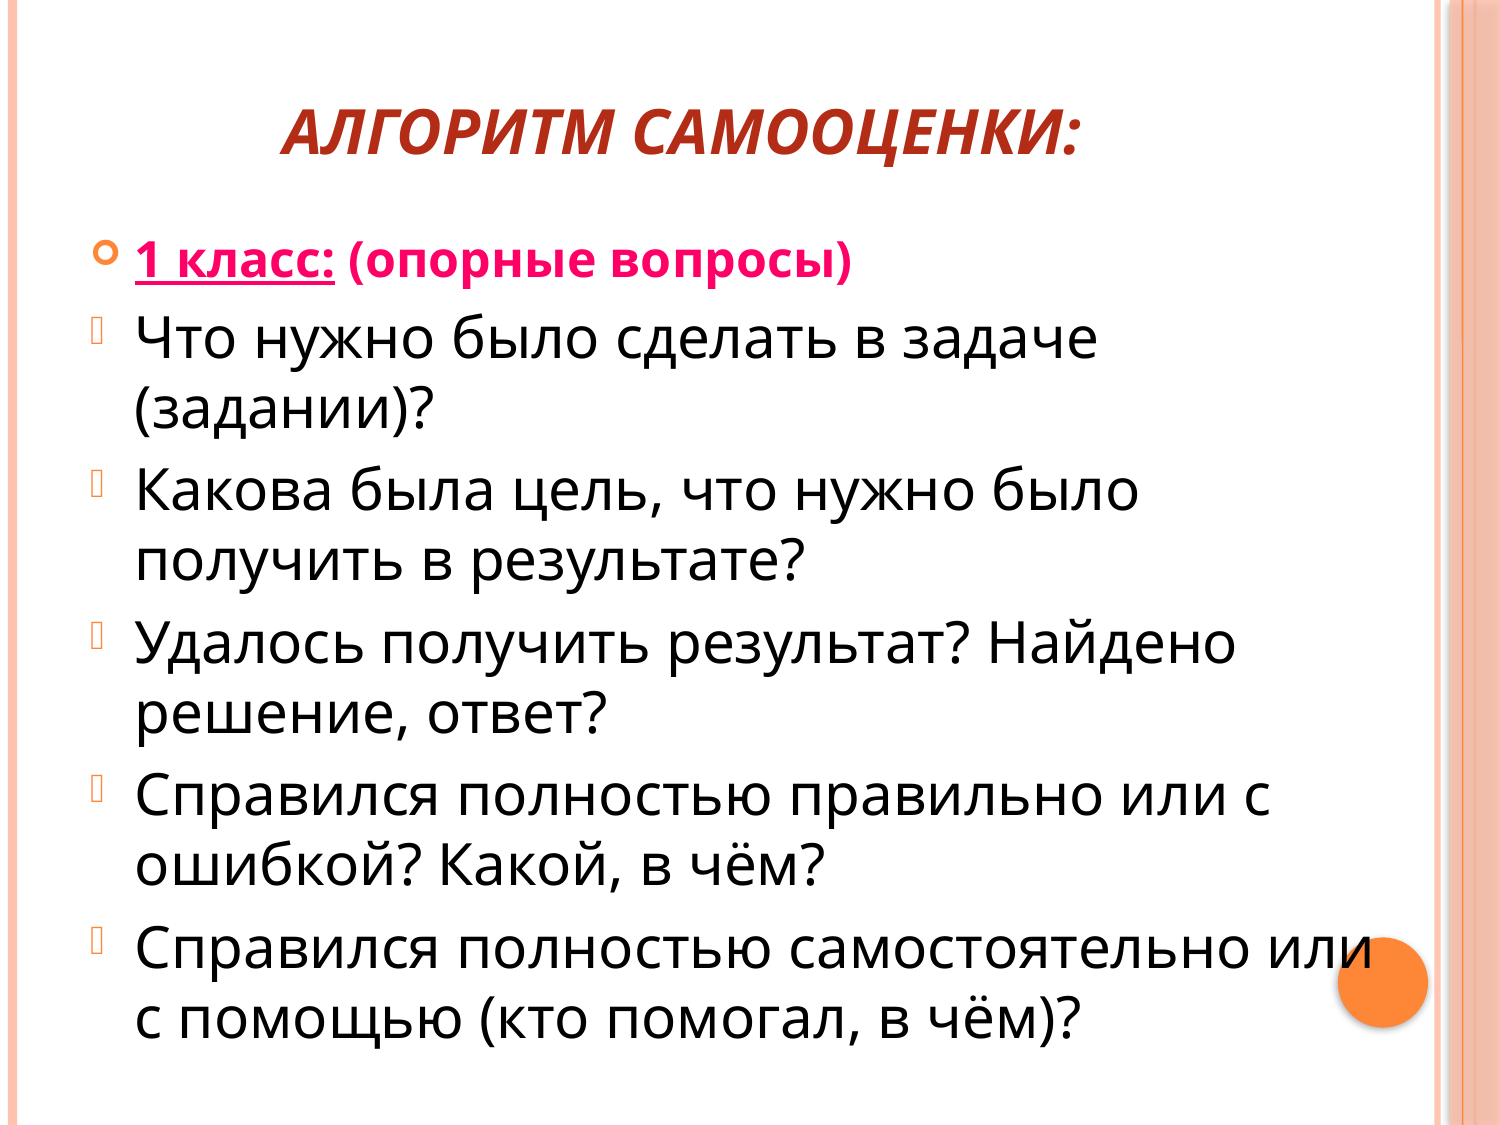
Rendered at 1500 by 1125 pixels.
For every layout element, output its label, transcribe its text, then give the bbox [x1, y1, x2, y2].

title Алгоритм самооценки: [70, 70, 1296, 174]
list 1 класс: (опорные вопросы) Что нужно было сделать в задаче (задании)? Какова была цель, что нужно было получить в результате? Удалось получить результат? Найдено решение, ответ? Справился полностью правильно или с ошибкой? Какой, в чём? Справился полностью самостоятельно или с помощью (кто помогал, в чём)? [74, 219, 1426, 1125]
